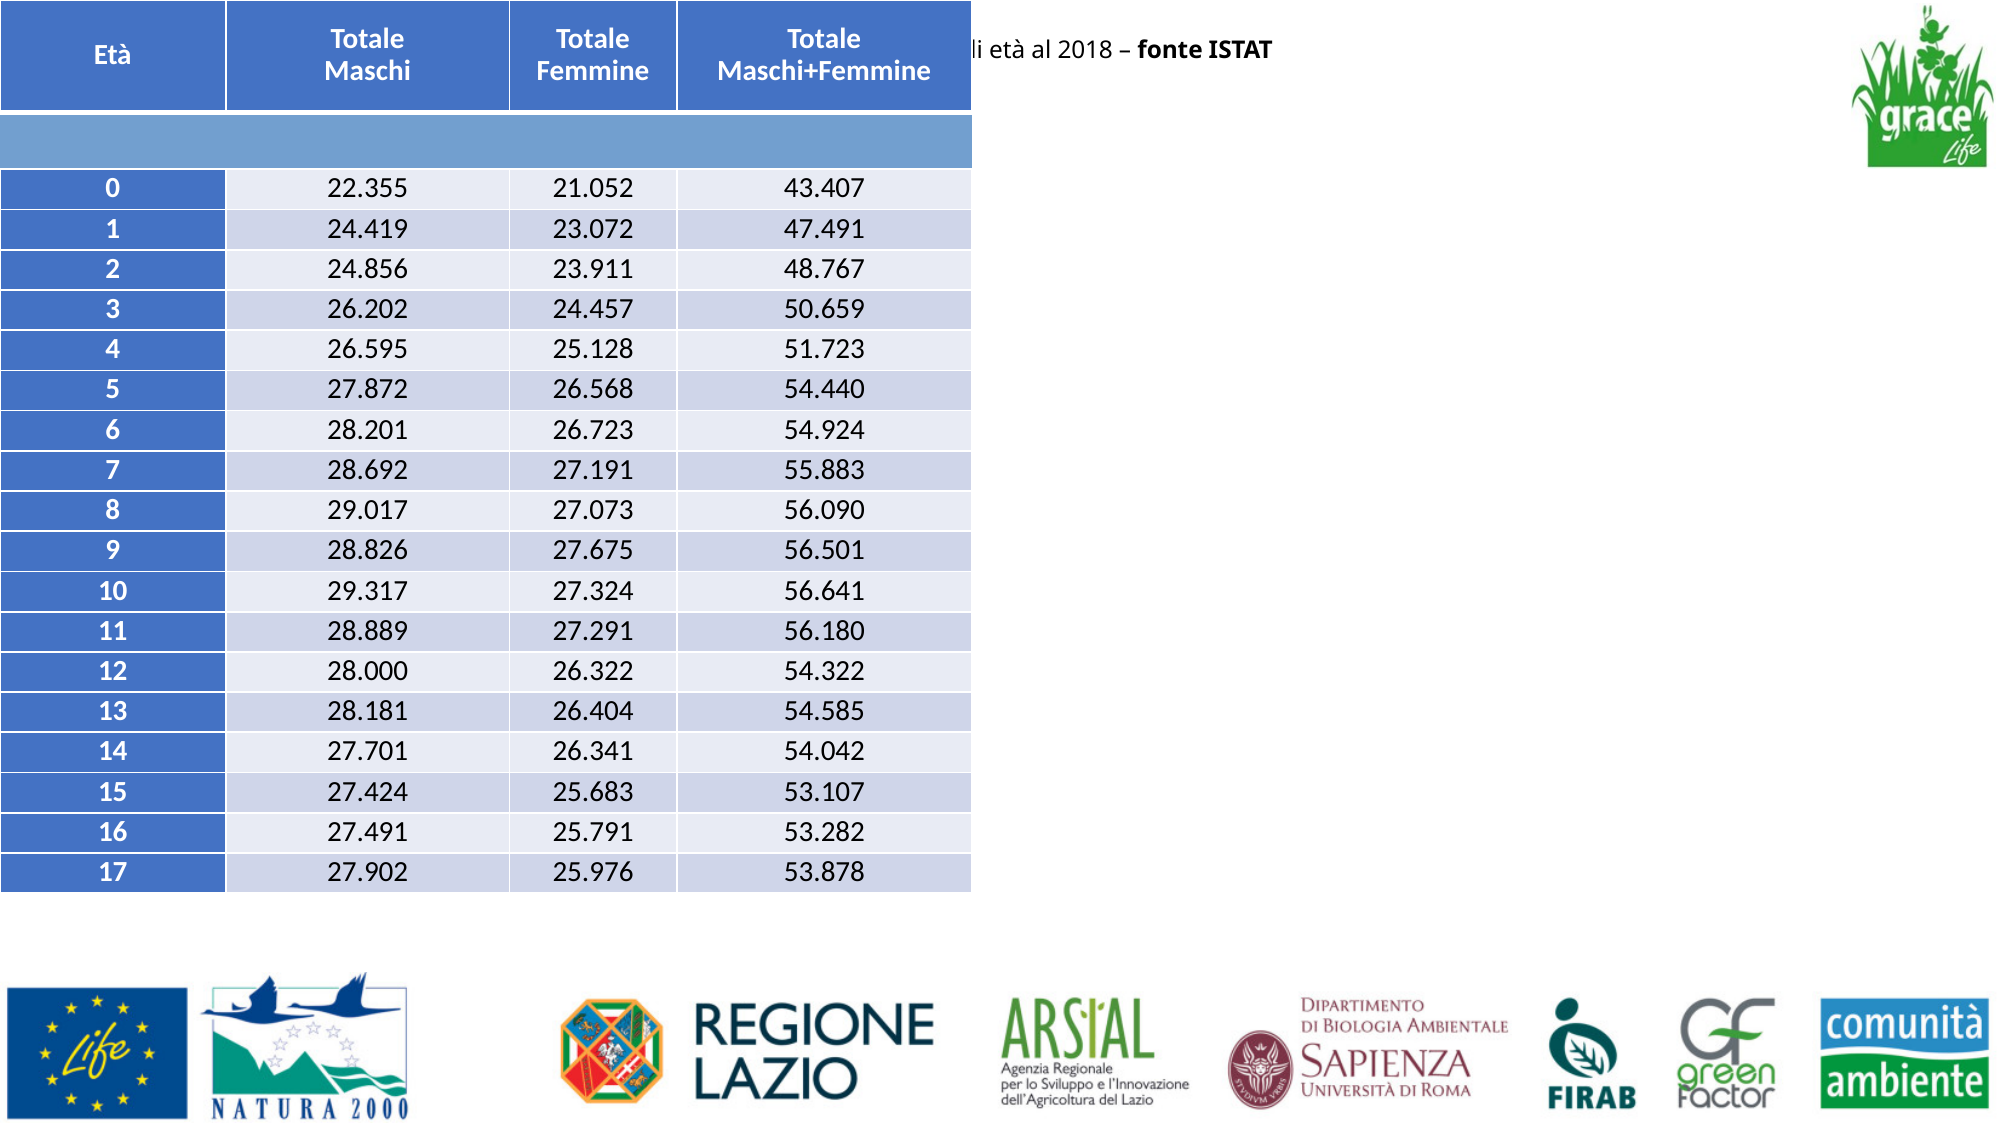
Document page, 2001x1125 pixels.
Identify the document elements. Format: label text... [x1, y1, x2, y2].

table_cell 54.924 [678, 411, 971, 450]
table_cell 2 [1, 251, 225, 289]
table_cell 25.683 [510, 773, 676, 812]
table_cell 24.856 [227, 251, 509, 289]
table_cell 27.675 [510, 532, 676, 571]
table_cell 11 [1, 613, 225, 651]
table_cell 8 [1, 492, 225, 530]
table_cell 26.723 [510, 411, 676, 450]
table_cell 29.017 [227, 492, 509, 530]
table_header Totale Maschi [227, 1, 509, 110]
table_cell 23.911 [510, 251, 676, 289]
table_cell 54.585 [678, 693, 971, 731]
table_cell 56.090 [678, 492, 971, 530]
table_cell 12 [1, 653, 225, 691]
table_cell 3 [1, 291, 225, 329]
table_cell 26.202 [227, 291, 509, 329]
table_cell 56.641 [678, 572, 971, 611]
table_cell 23.072 [510, 210, 676, 249]
table_cell 0 [1, 170, 225, 209]
table_cell 25.128 [510, 331, 676, 370]
table_cell 15 [1, 773, 225, 812]
table_cell 27.424 [227, 773, 509, 812]
table_cell 29.317 [227, 572, 509, 611]
table_cell 53.107 [678, 773, 971, 812]
table_cell 28.826 [227, 532, 509, 571]
table_cell 16 [1, 814, 225, 852]
table_cell 26.404 [510, 693, 676, 731]
table_cell 26.568 [510, 371, 676, 410]
table_cell 26.341 [510, 733, 676, 772]
table_cell 53.282 [678, 814, 971, 852]
table_cell 27.324 [510, 572, 676, 611]
table_cell 28.889 [227, 613, 509, 651]
table_cell 48.767 [678, 251, 971, 289]
table_cell 21.052 [510, 170, 676, 209]
table_cell 50.659 [678, 291, 971, 329]
table_cell 53.878 [678, 854, 971, 892]
table_cell 13 [1, 693, 225, 731]
table_cell 54.322 [678, 653, 971, 691]
picture [0, 972, 2000, 1123]
table_cell 27.701 [227, 733, 509, 772]
table_cell 27.291 [510, 613, 676, 651]
table_cell 1 [1, 210, 225, 249]
table_cell 54.042 [678, 733, 971, 772]
picture [1851, 3, 1996, 169]
table_cell 26.322 [510, 653, 676, 691]
table_header Età [1, 1, 225, 110]
table_cell 27.902 [227, 854, 509, 892]
table_cell 43.407 [678, 170, 971, 209]
table_cell 28.181 [227, 693, 509, 731]
table_cell 27.872 [227, 371, 509, 410]
table_cell 28.201 [227, 411, 509, 450]
table_cell 54.440 [678, 371, 971, 410]
table_cell 10 [1, 572, 225, 611]
table_cell 4 [1, 331, 225, 370]
table_cell 9 [1, 532, 225, 571]
table_cell 27.491 [227, 814, 509, 852]
table_cell 17 [1, 854, 225, 892]
table_cell 25.976 [510, 854, 676, 892]
table_cell 22.355 [227, 170, 509, 209]
table_cell 47.491 [678, 210, 971, 249]
table_header Totale Femmine [510, 1, 676, 110]
table_cell 7 [1, 452, 225, 490]
table_cell 56.180 [678, 613, 971, 651]
table_cell 26.595 [227, 331, 509, 370]
table_cell 14 [1, 733, 225, 772]
table_cell 27.191 [510, 452, 676, 490]
table_cell 27.073 [510, 492, 676, 530]
table_cell 6 [1, 411, 225, 450]
table_cell 56.501 [678, 532, 971, 571]
table_cell 24.419 [227, 210, 509, 249]
table_cell 5 [1, 371, 225, 410]
table_cell 28.000 [227, 653, 509, 691]
table_cell 28.692 [227, 452, 509, 490]
table_cell 24.457 [510, 291, 676, 329]
table_header Totale Maschi+Femmine [678, 1, 971, 110]
table_cell 25.791 [510, 814, 676, 852]
table_cell 55.883 [678, 452, 971, 490]
table_cell 51.723 [678, 331, 971, 370]
title Lazio - popolazione per classe di età al 2018 – fonte ISTAT [973, 29, 1422, 101]
